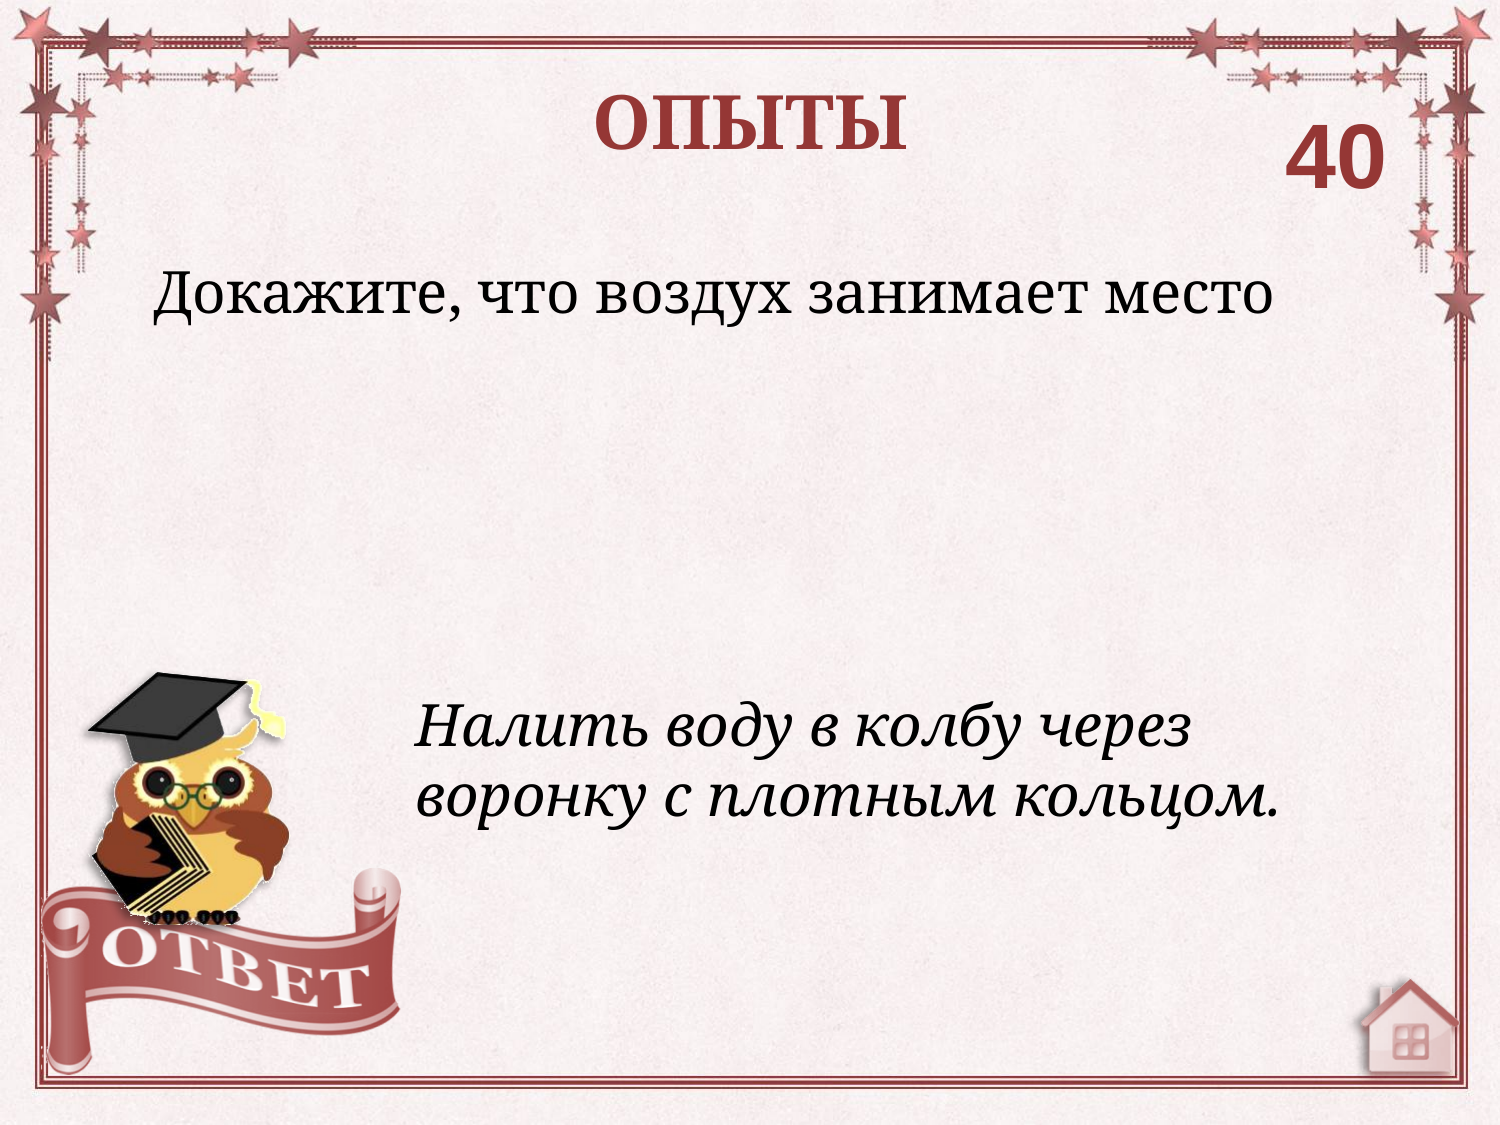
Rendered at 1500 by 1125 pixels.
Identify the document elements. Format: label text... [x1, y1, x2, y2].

picture [0, 0, 1500, 1125]
text_box 40 [1266, 89, 1407, 215]
text_box ОПЫТЫ [301, 66, 1200, 172]
text_box Налить воду в колбу через воронку с плотным кольцом. [400, 681, 1435, 836]
text_box Докажите, что воздух занимает место [123, 247, 1378, 333]
